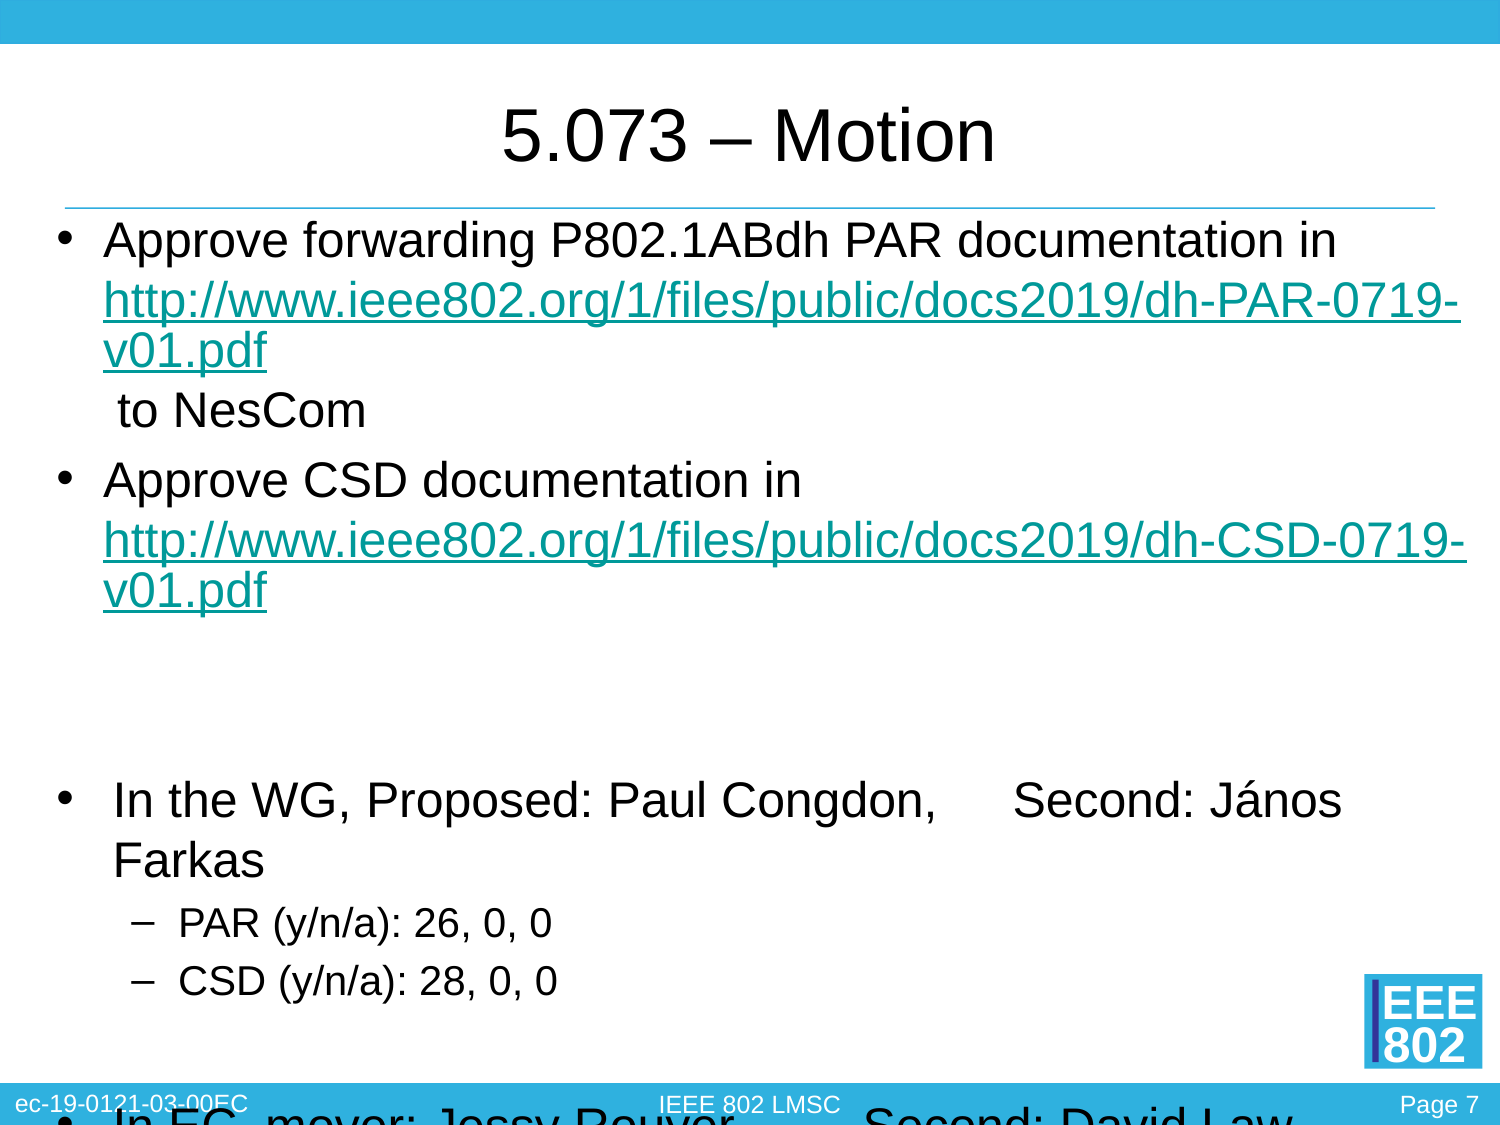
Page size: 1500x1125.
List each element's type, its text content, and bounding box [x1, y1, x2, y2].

title 5.073 – Motion [75, 66, 1425, 197]
list Approve forwarding P802.1ABdh PAR documentation in http://www.ieee802.org/1/files/public/docs2019/dh-PAR-0719-v01.pdf to NesCom Approve CSD documentation in http://www.ieee802.org/1/files/public/docs2019/dh-CSD-0719-v01.pdf In the WG, Proposed: Paul Congdon, Second: János Farkas PAR (y/n/a): 26, 0, 0 CSD (y/n/a): 28, 0, 0 In EC, mover: Jessy Rouyer Second: David Law (y/n/a): <y>, <n>, <a> [41, 200, 1488, 1018]
